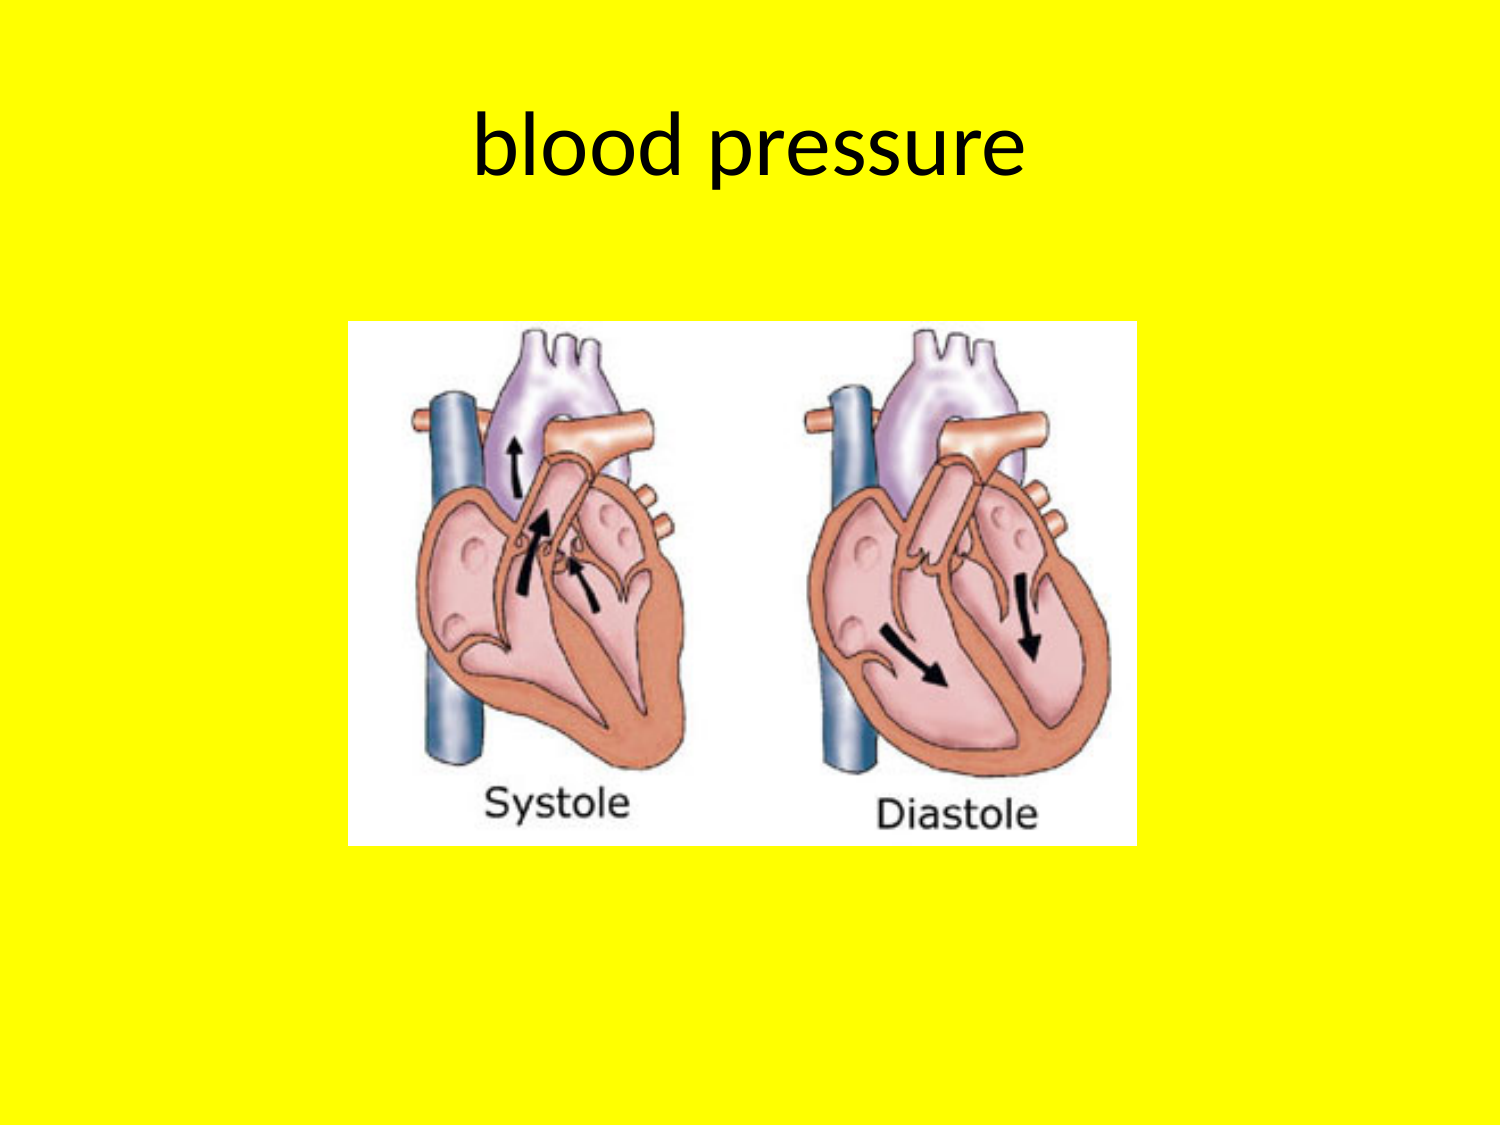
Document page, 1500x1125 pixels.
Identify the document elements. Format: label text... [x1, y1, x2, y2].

title blood pressure [75, 45, 1425, 233]
picture [348, 320, 1137, 846]
